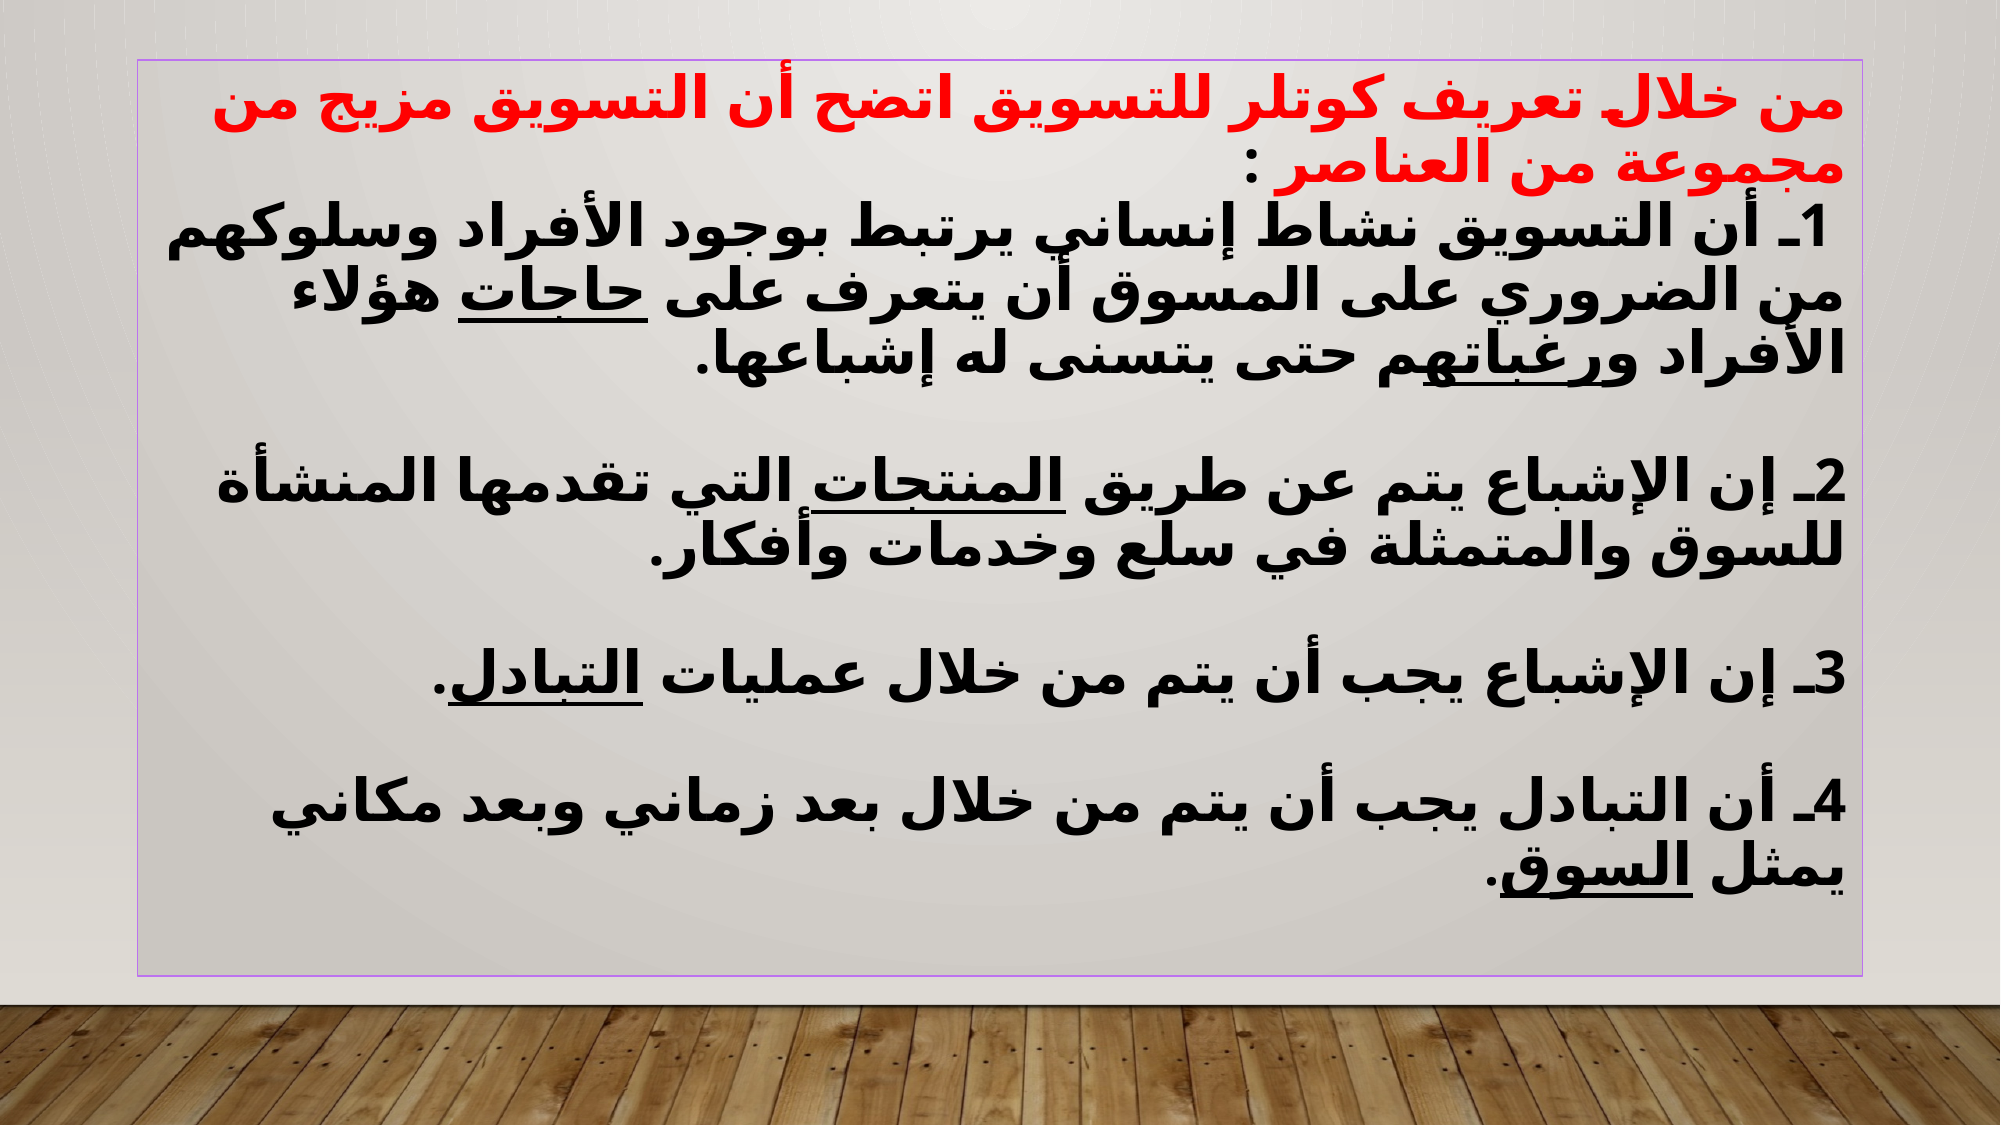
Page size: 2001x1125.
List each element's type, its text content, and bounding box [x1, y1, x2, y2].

title من خلال تعريف كوتلر للتسويق اتضح أن التسويق مزيج من مجموعة من العناصر : 1ـ أن التسويق نشاط إنساني يرتبط بوجود الأفراد وسلوكهم من الضروري على المسوق أن يتعرف على حاجات هؤلاء الأفراد ورغباتهم حتى يتسنى له إشباعها. 2ـ إن الإشباع يتم عن طريق المنتجات التي تقدمها المنشأة للسوق والمتمثلة في سلع وخدمات وأفكار. 3ـ إن الإشباع يجب أن يتم من خلال عمليات التبادل. 4ـ أن التبادل يجب أن يتم من خلال بعد زماني وبعد مكاني يمثل السوق. [137, 59, 1863, 977]
picture [0, 1005, 2000, 1125]
